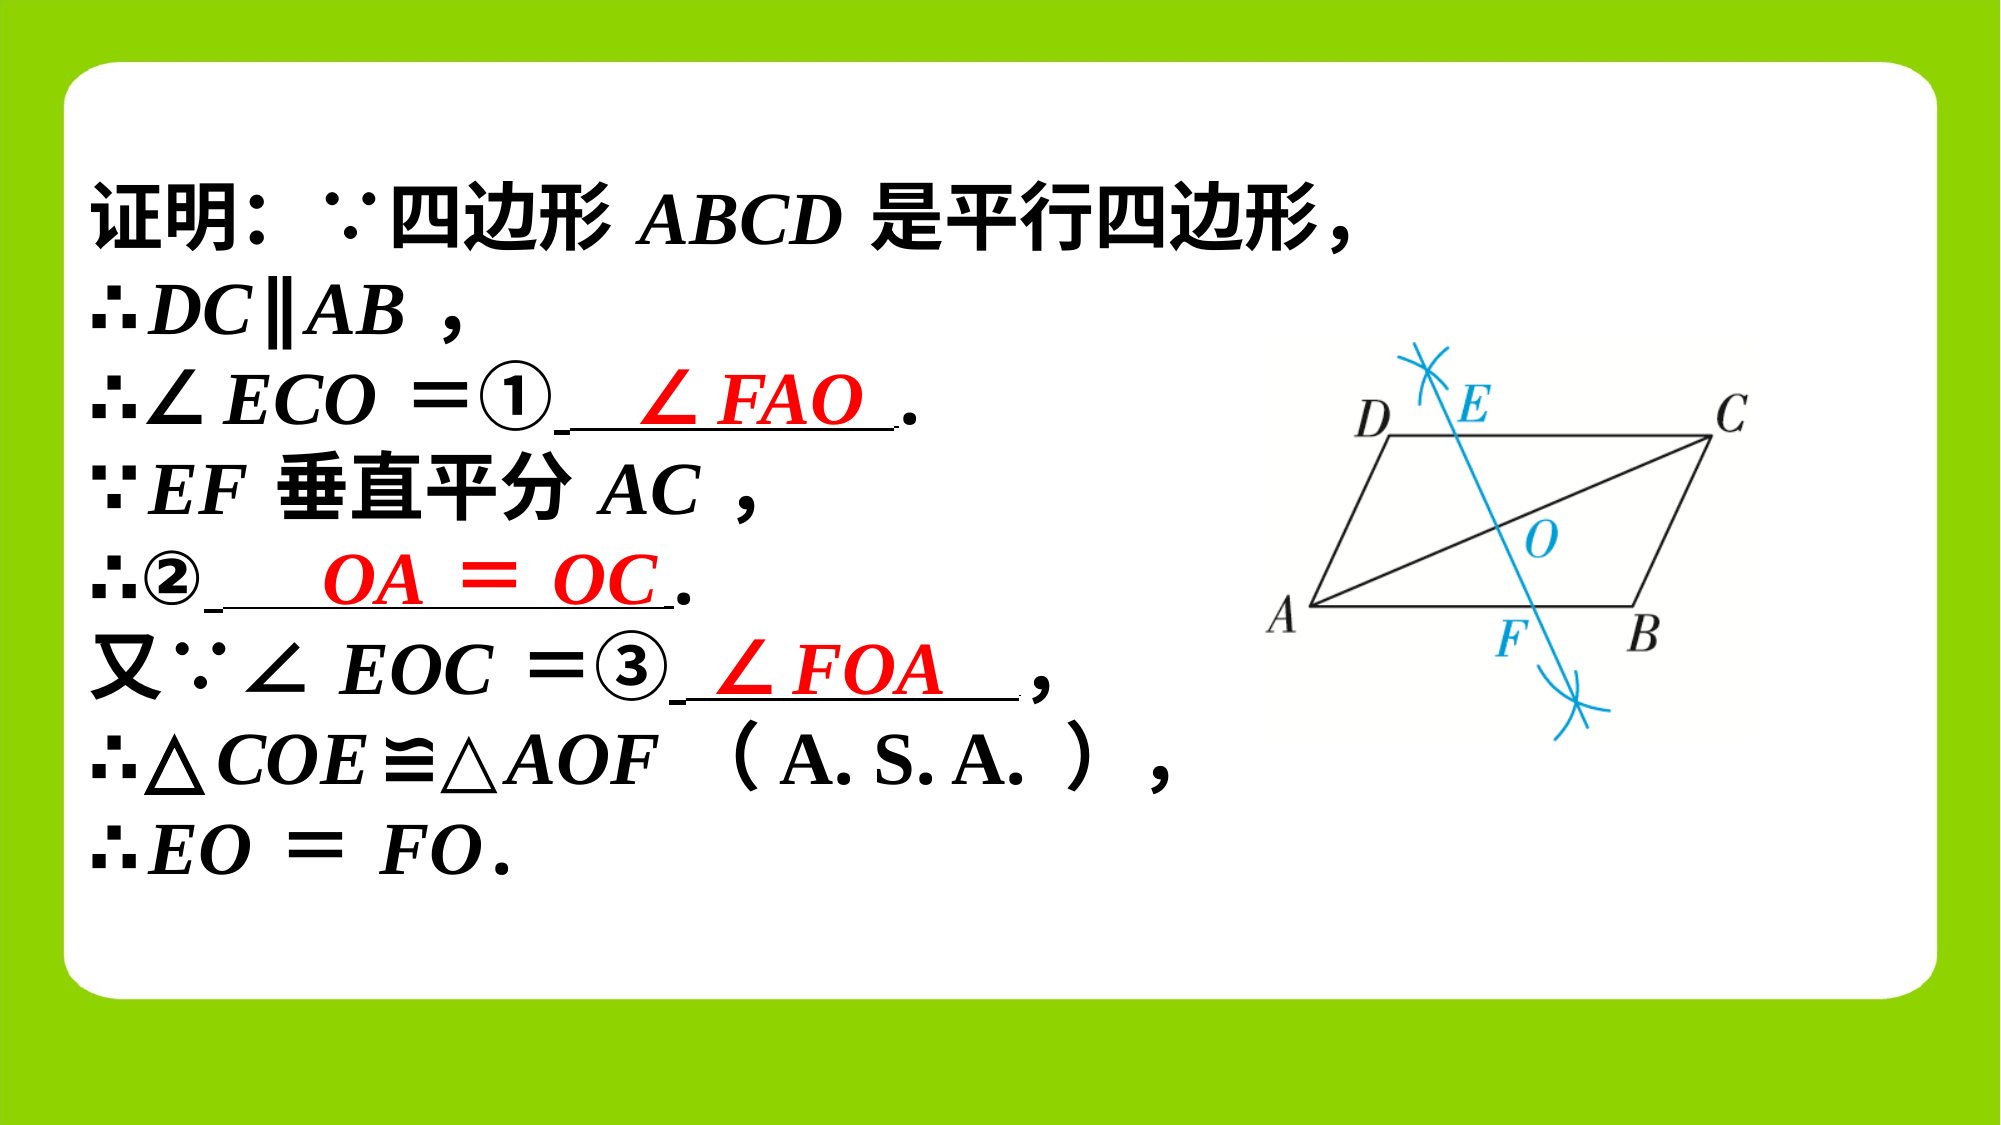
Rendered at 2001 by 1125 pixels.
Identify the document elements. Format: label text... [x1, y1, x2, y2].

text_box 证明：∵四边形ABCD是平行四边形， ∴DC∥AB， ∴∠ECO＝① ⁠. ∵EF垂直平分AC， ∴② ⁠. 又∵∠EOC＝③ ⁠， ∴△COE≌△AOF（A. S. A. ）， ∴EO＝FO. [88, 169, 1375, 897]
text_box ∠FAO [619, 341, 963, 447]
text_box OA＝OC [307, 521, 720, 627]
text_box ∠FOA [695, 611, 1045, 717]
picture [0, 0, 2001, 1125]
